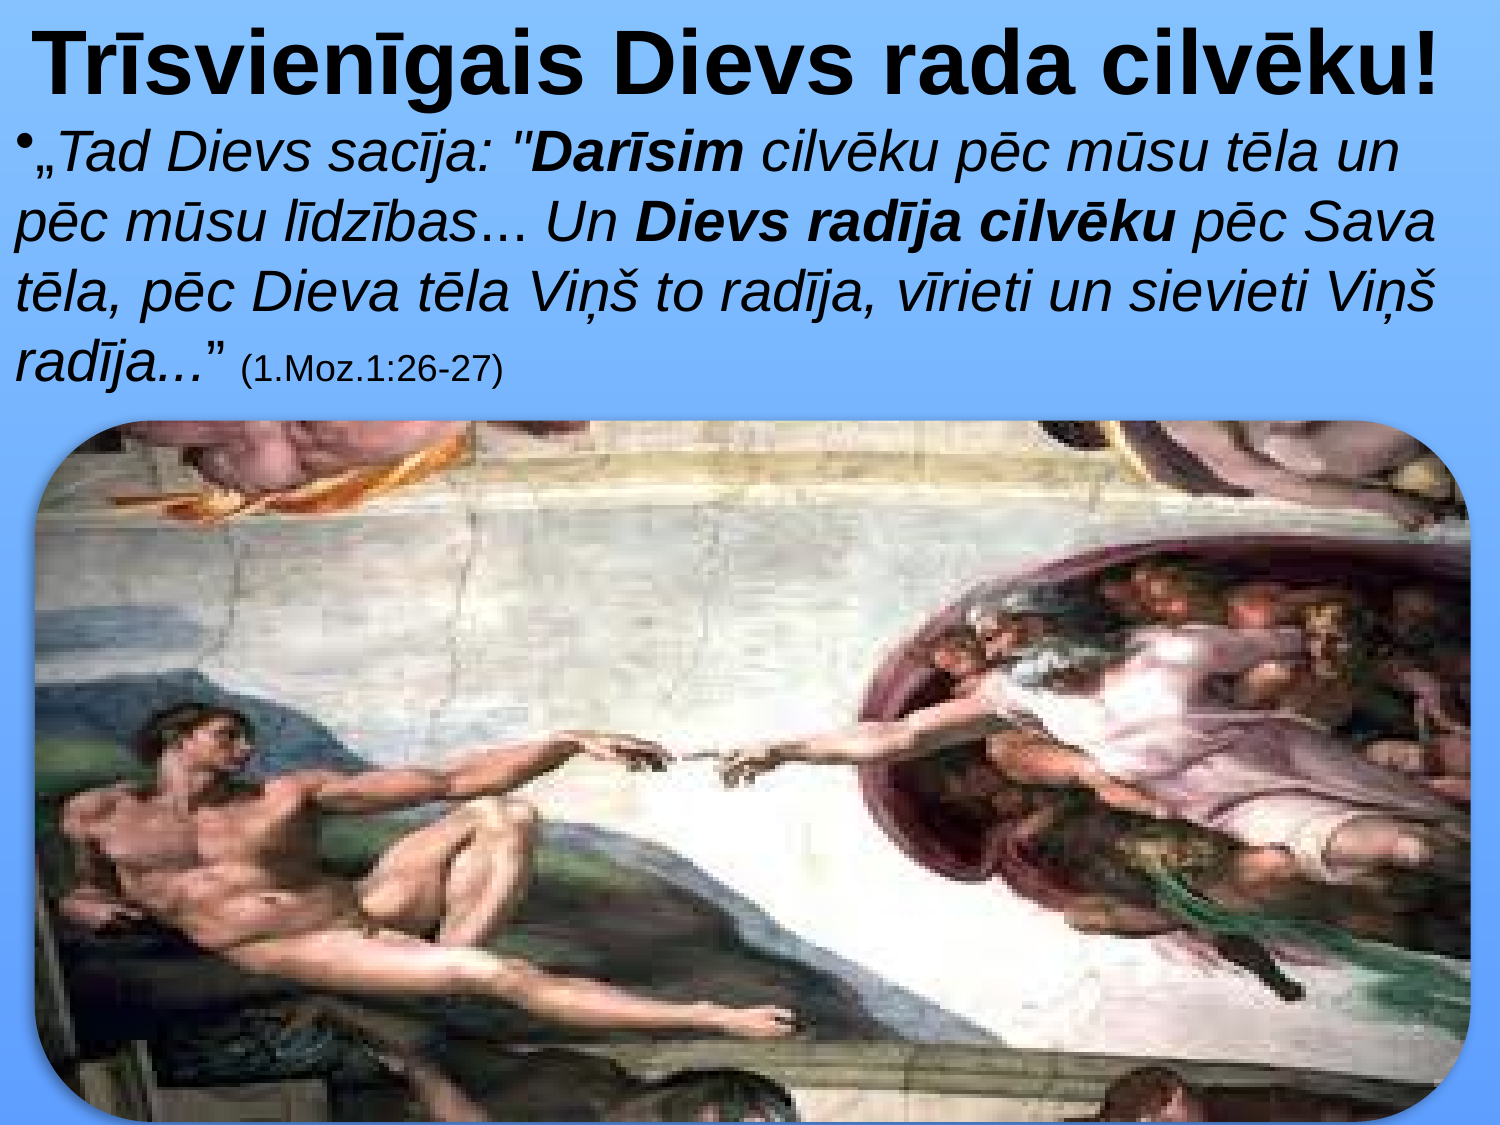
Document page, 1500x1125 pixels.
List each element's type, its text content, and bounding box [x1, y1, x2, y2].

list „Tad Dievs sacīja: "Darīsim cilvēku pēc mūsu tēla un pēc mūsu līdzības... Un Dievs radīja cilvēku pēc Sava tēla, pēc Dieva tēla Viņš to radīja, vīrieti un sievieti Viņš radīja...” (1.Moz.1:26-27) [0, 105, 1500, 481]
picture [34, 420, 1471, 1123]
title Trīsvienīgais Dievs rada cilvēku! [0, 0, 1500, 105]
